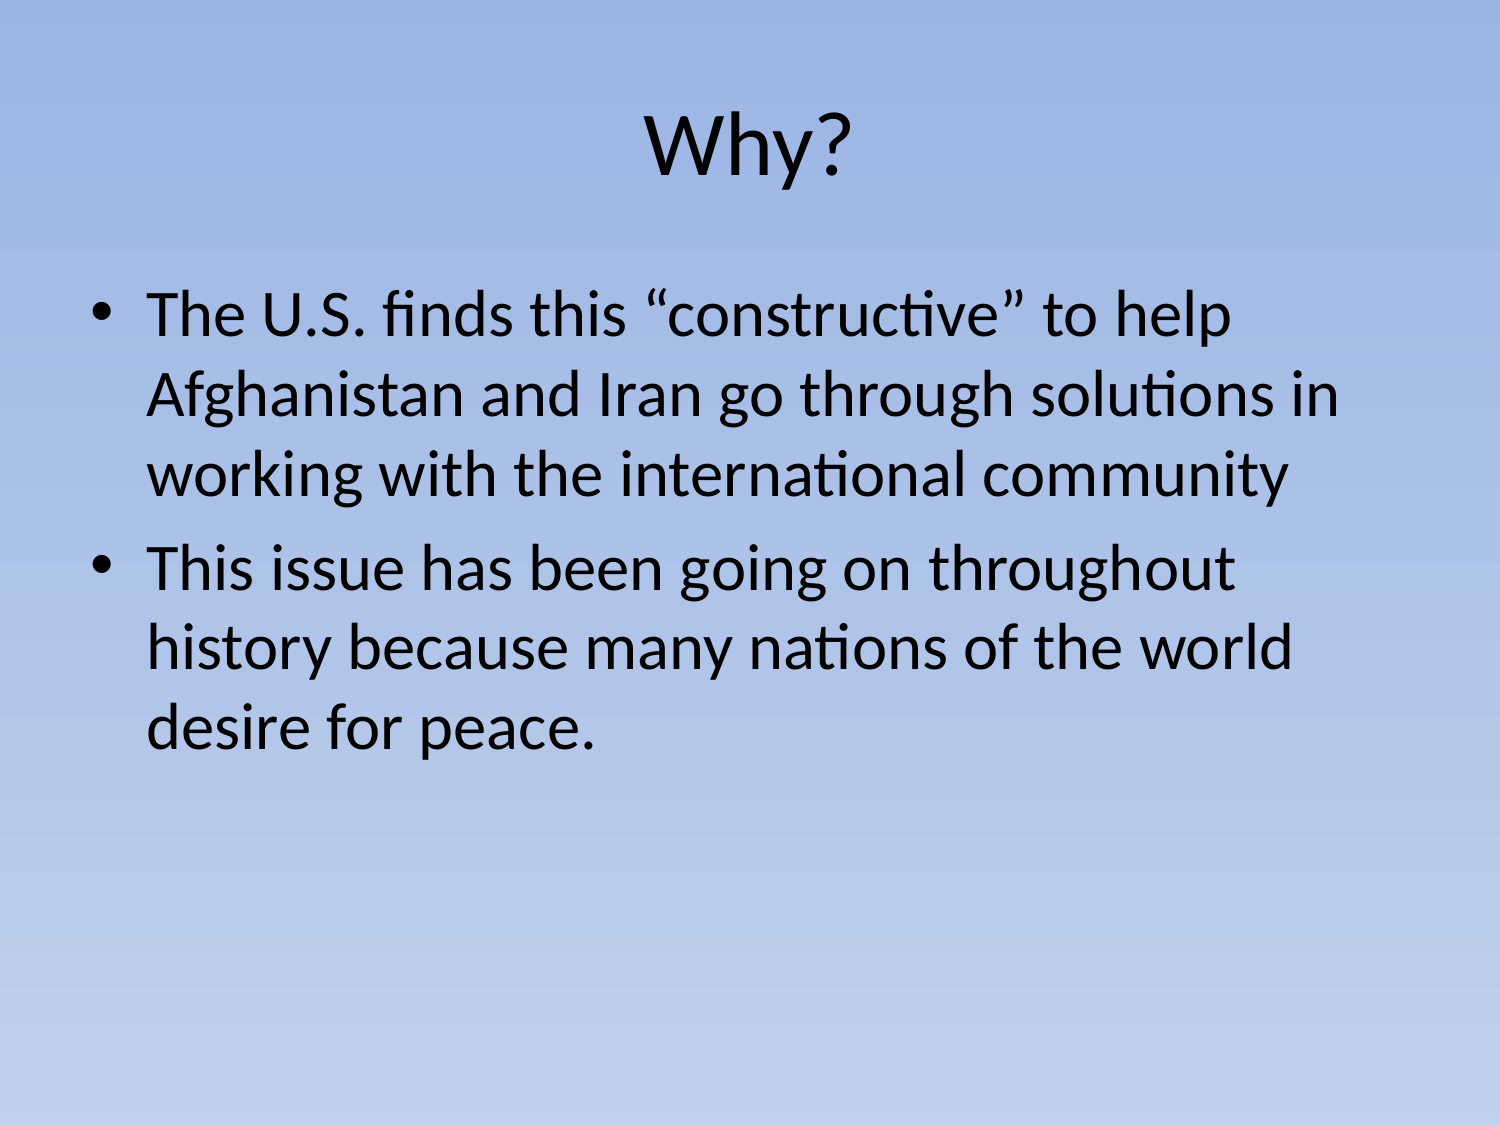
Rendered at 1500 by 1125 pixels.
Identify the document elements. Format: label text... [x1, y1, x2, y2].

list The U.S. finds this “constructive” to help Afghanistan and Iran go through solutions in working with the international community This issue has been going on throughout history because many nations of the world desire for peace. [75, 262, 1425, 1005]
title Why? [75, 45, 1425, 233]
